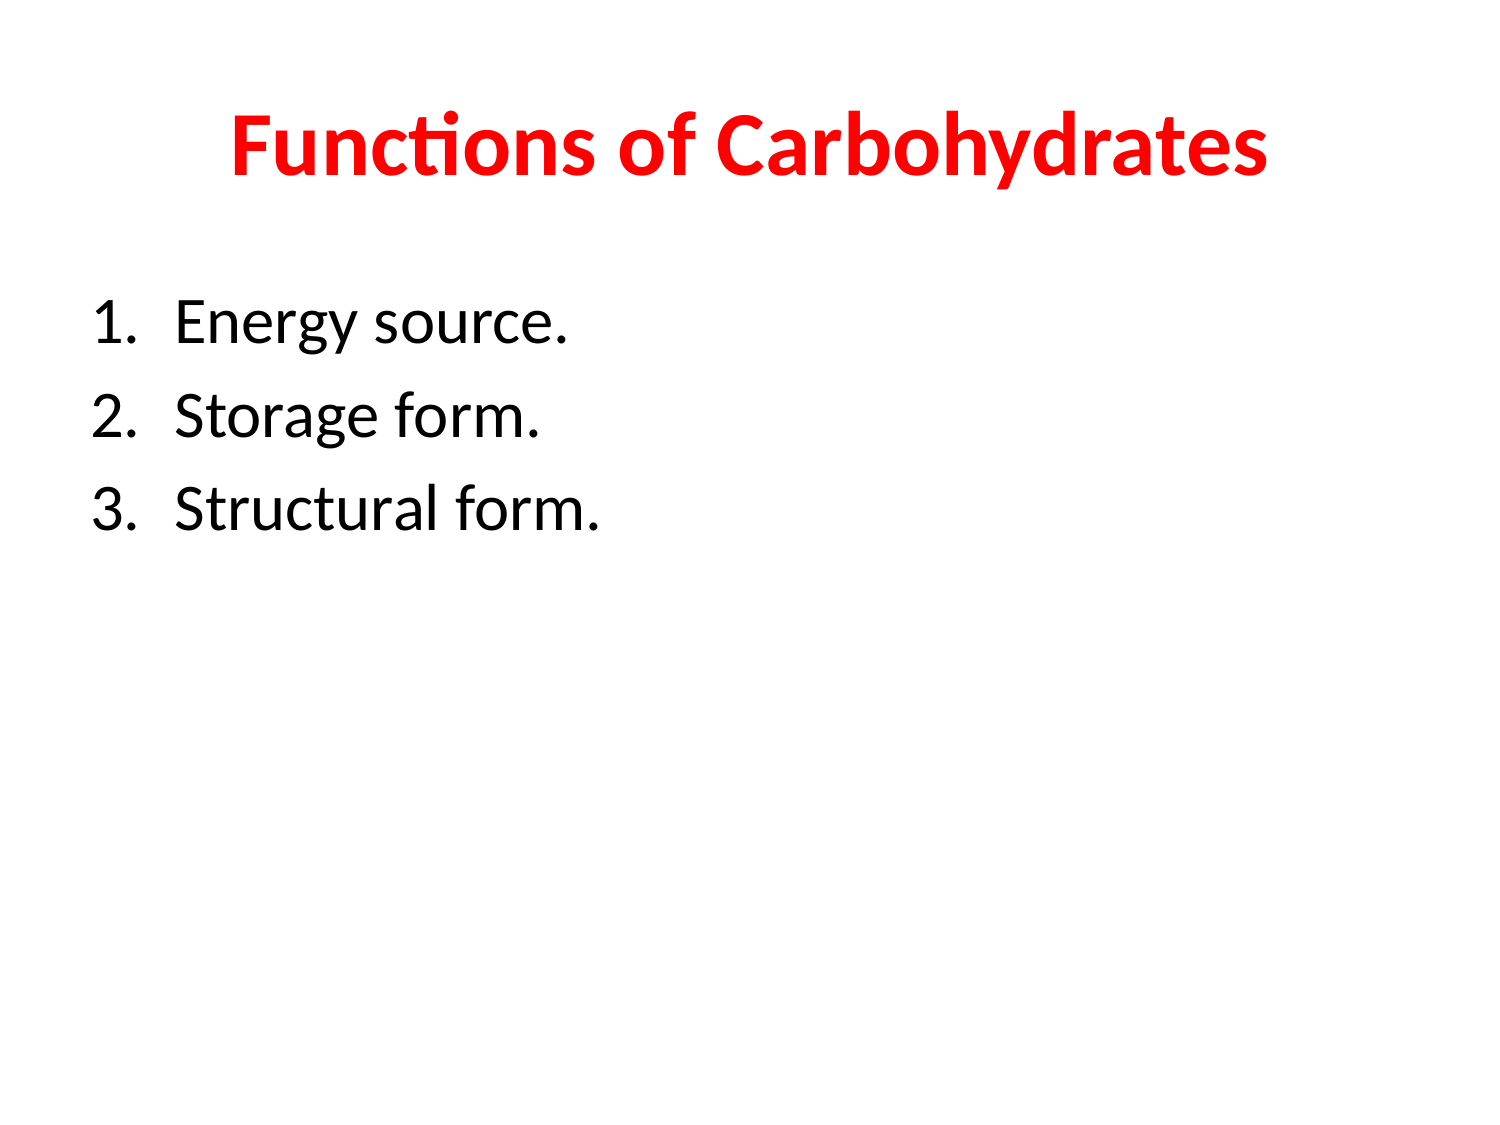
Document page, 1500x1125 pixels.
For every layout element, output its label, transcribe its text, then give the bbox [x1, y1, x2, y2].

title Functions of Carbohydrates [75, 45, 1425, 233]
list Energy source. Storage form. Structural form. [75, 269, 1425, 1005]
